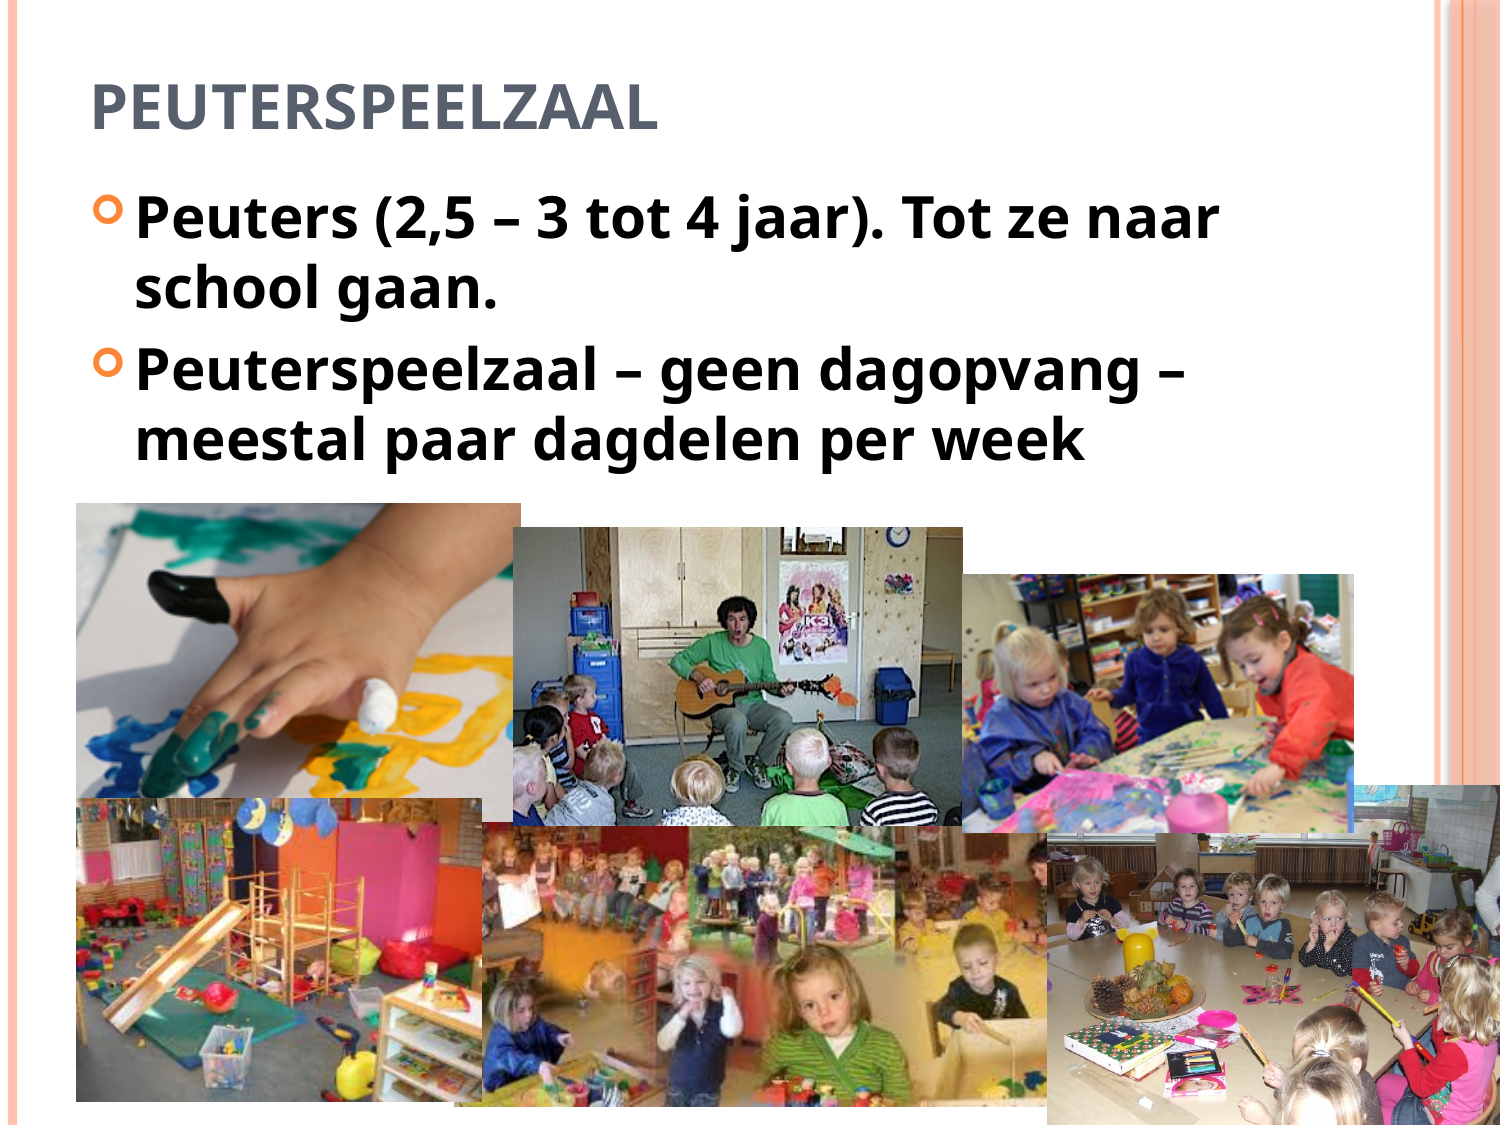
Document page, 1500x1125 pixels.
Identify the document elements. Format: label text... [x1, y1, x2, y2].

list Peuters (2,5 – 3 tot 4 jaar). Tot ze naar school gaan. Peuterspeelzaal – geen dagopvang – meestal paar dagdelen per week [75, 172, 1425, 782]
title Peuterspeelzaal [75, 45, 1300, 149]
picture [76, 502, 1500, 1125]
